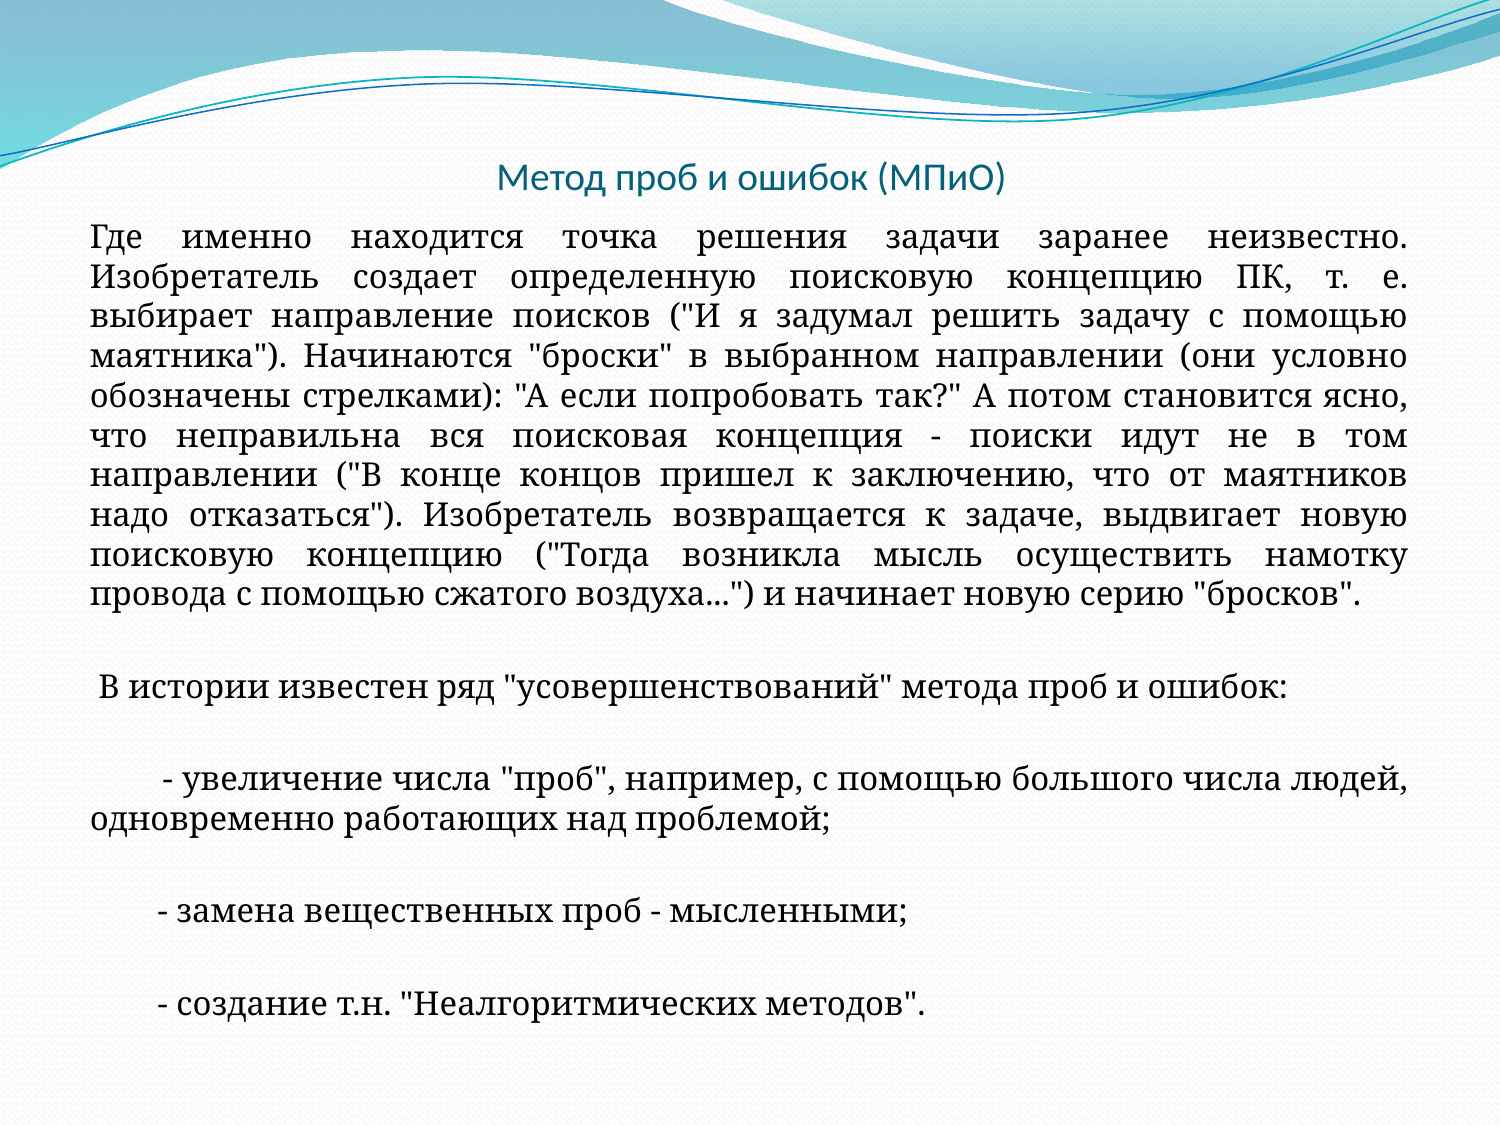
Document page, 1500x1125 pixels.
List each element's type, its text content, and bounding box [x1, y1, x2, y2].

title Метод проб и ошибок (МПиО) [76, 90, 1427, 253]
list Где именно находится точка решения задачи заранее неизвестно. Изобретатель создает определенную поисковую концепцию ПК, т. е. выбирает направление поисков ("И я задумал решить задачу с помощью маятника"). Начинаются "броски" в выбранном направлении (они условно обозначены стрелками): "А если попробовать так?" А потом становится ясно, что неправильна вся поисковая концепция - поиски идут не в том направлении ("В конце концов пришел к заключению, что от маятников надо отказаться"). Изобретатель возвращается к задаче, выдвигает новую поисковую концепцию ("Тогда возникла мысль осуществить намотку провода с помощью сжатого воздуха...") и начинает новую серию "бросков". В истории известен ряд "усовершенствований" метода проб и ошибок: - увеличение числа "проб", например, с помощью большого числа людей, одновременно работающих над проблемой; - замена вещественных проб - мысленными; - создание т.н. "Неалгоритмических методов". [75, 208, 1425, 1038]
